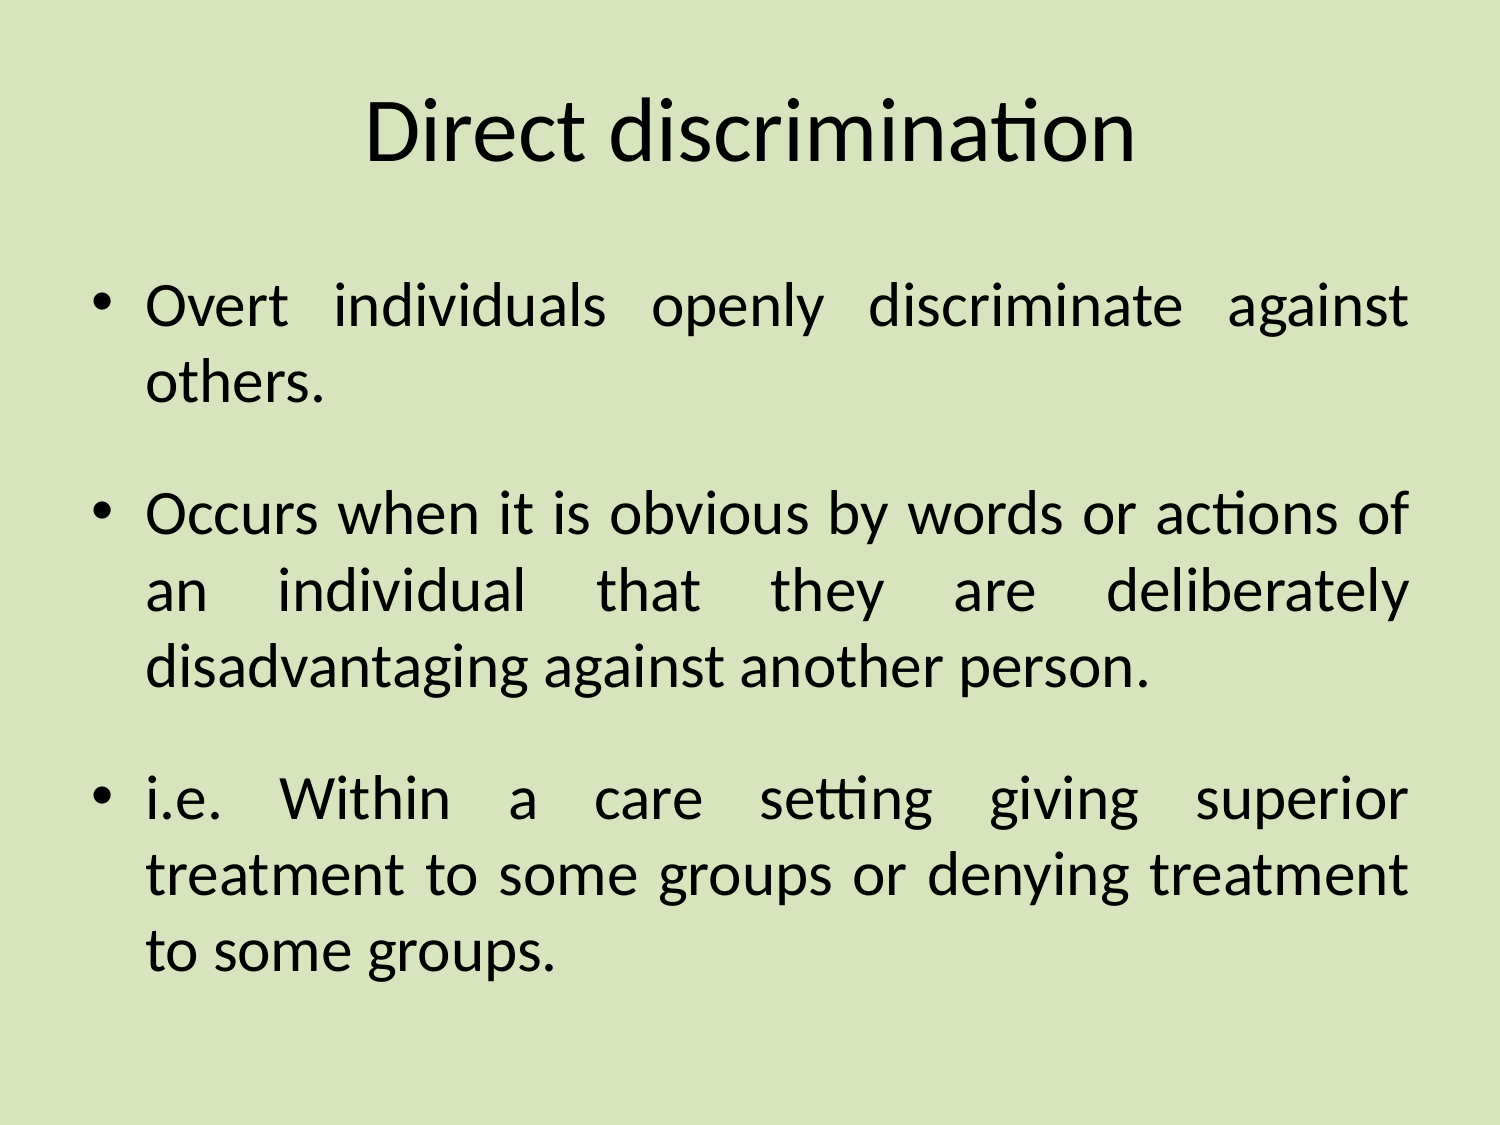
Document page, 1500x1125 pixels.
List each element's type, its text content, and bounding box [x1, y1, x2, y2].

title Direct discrimination [76, 31, 1427, 219]
list Overt individuals openly discriminate against others. Occurs when it is obvious by words or actions of an individual that they are deliberately disadvantaging against another person. i.e. Within a care setting giving superior treatment to some groups or denying treatment to some groups. [76, 255, 1427, 998]
